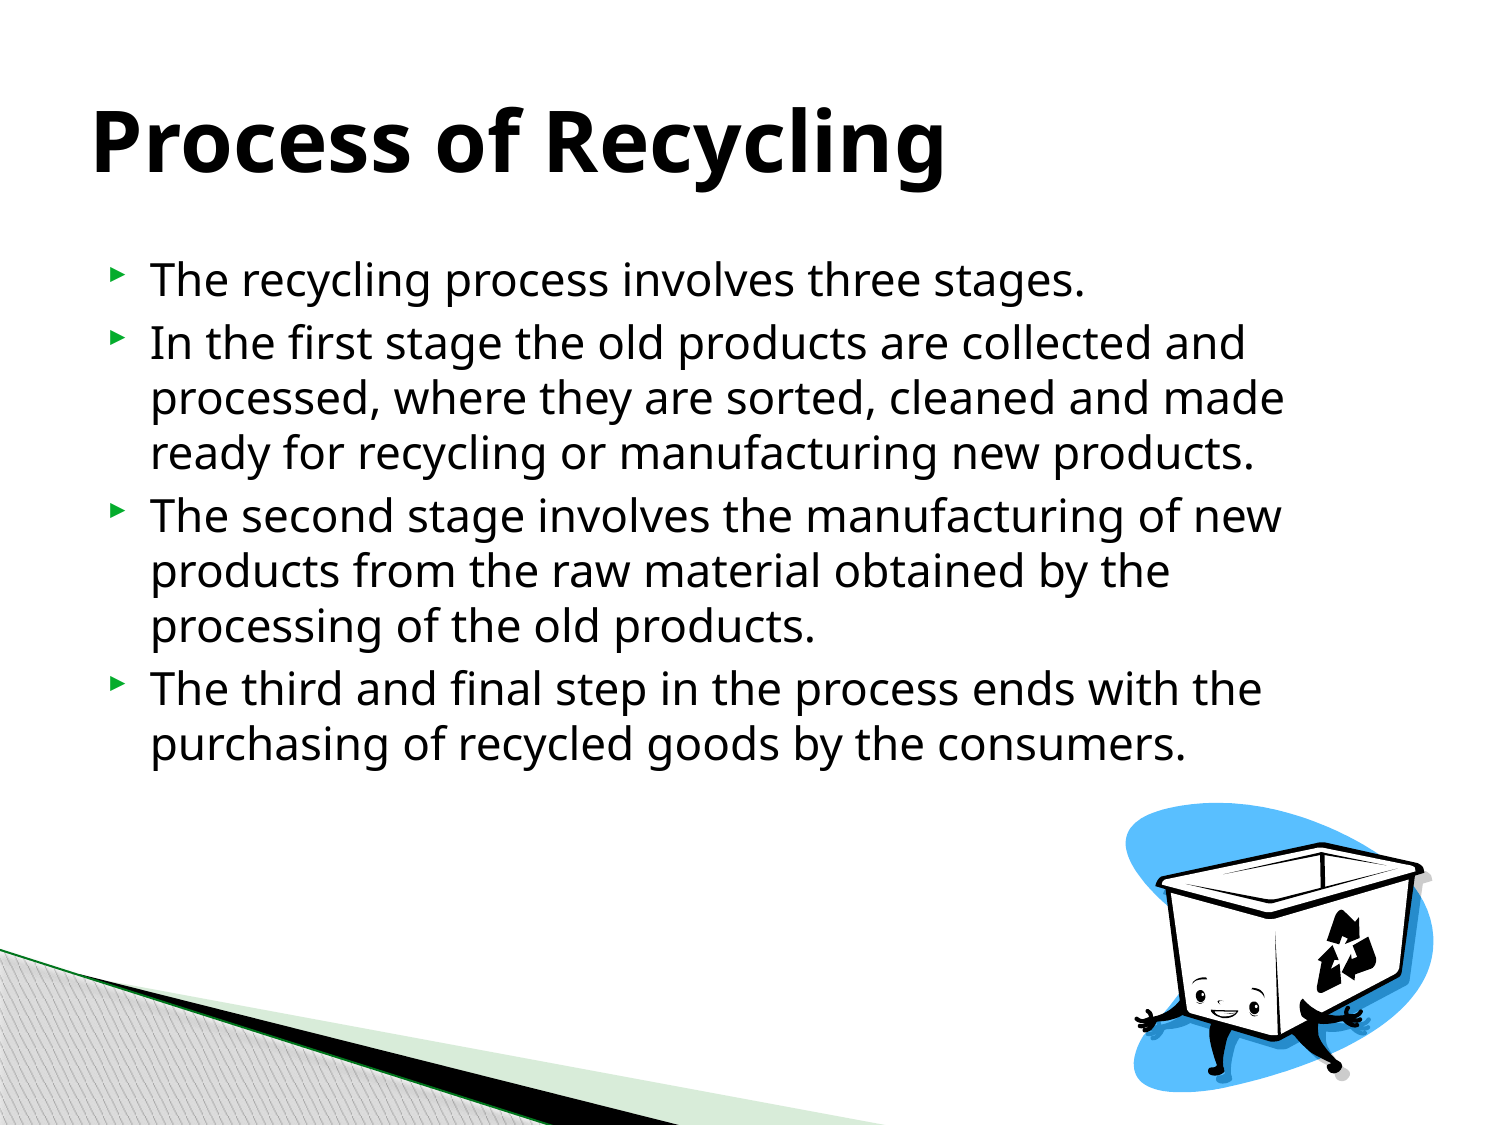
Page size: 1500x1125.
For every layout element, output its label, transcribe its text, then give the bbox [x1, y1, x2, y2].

title Process of Recycling [75, 45, 1425, 233]
list The recycling process involves three stages. In the first stage the old products are collected and processed, where they are sorted, cleaned and made ready for recycling or manufacturing new products. The second stage involves the manufacturing of new products from the raw material obtained by the processing of the old products. The third and final step in the process ends with the purchasing of recycled goods by the consumers. [75, 243, 1425, 986]
picture [1124, 799, 1438, 1099]
